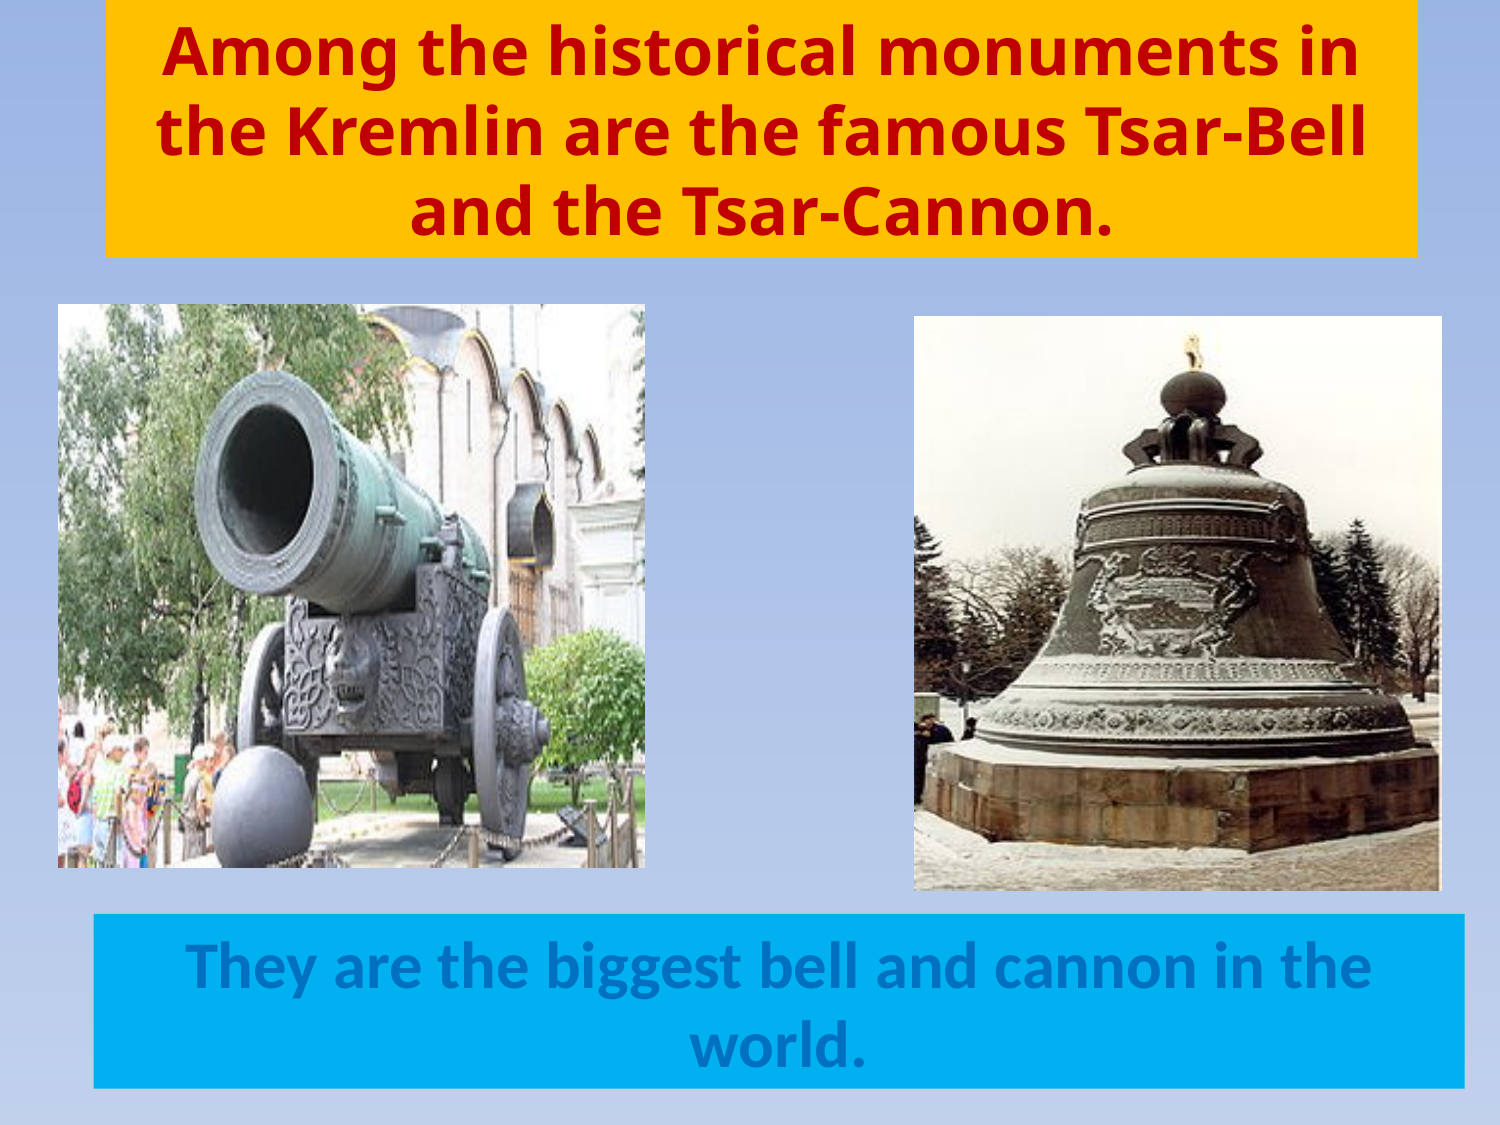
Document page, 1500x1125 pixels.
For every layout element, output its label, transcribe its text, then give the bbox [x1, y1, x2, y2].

picture [58, 304, 645, 868]
picture [913, 316, 1442, 891]
text_box They are the biggest bell and cannon in the world. [93, 913, 1465, 1089]
title Among the historical monuments in the Kremlin are the famous Tsar-Bell and the Tsar-Cannon. [106, 0, 1418, 258]
